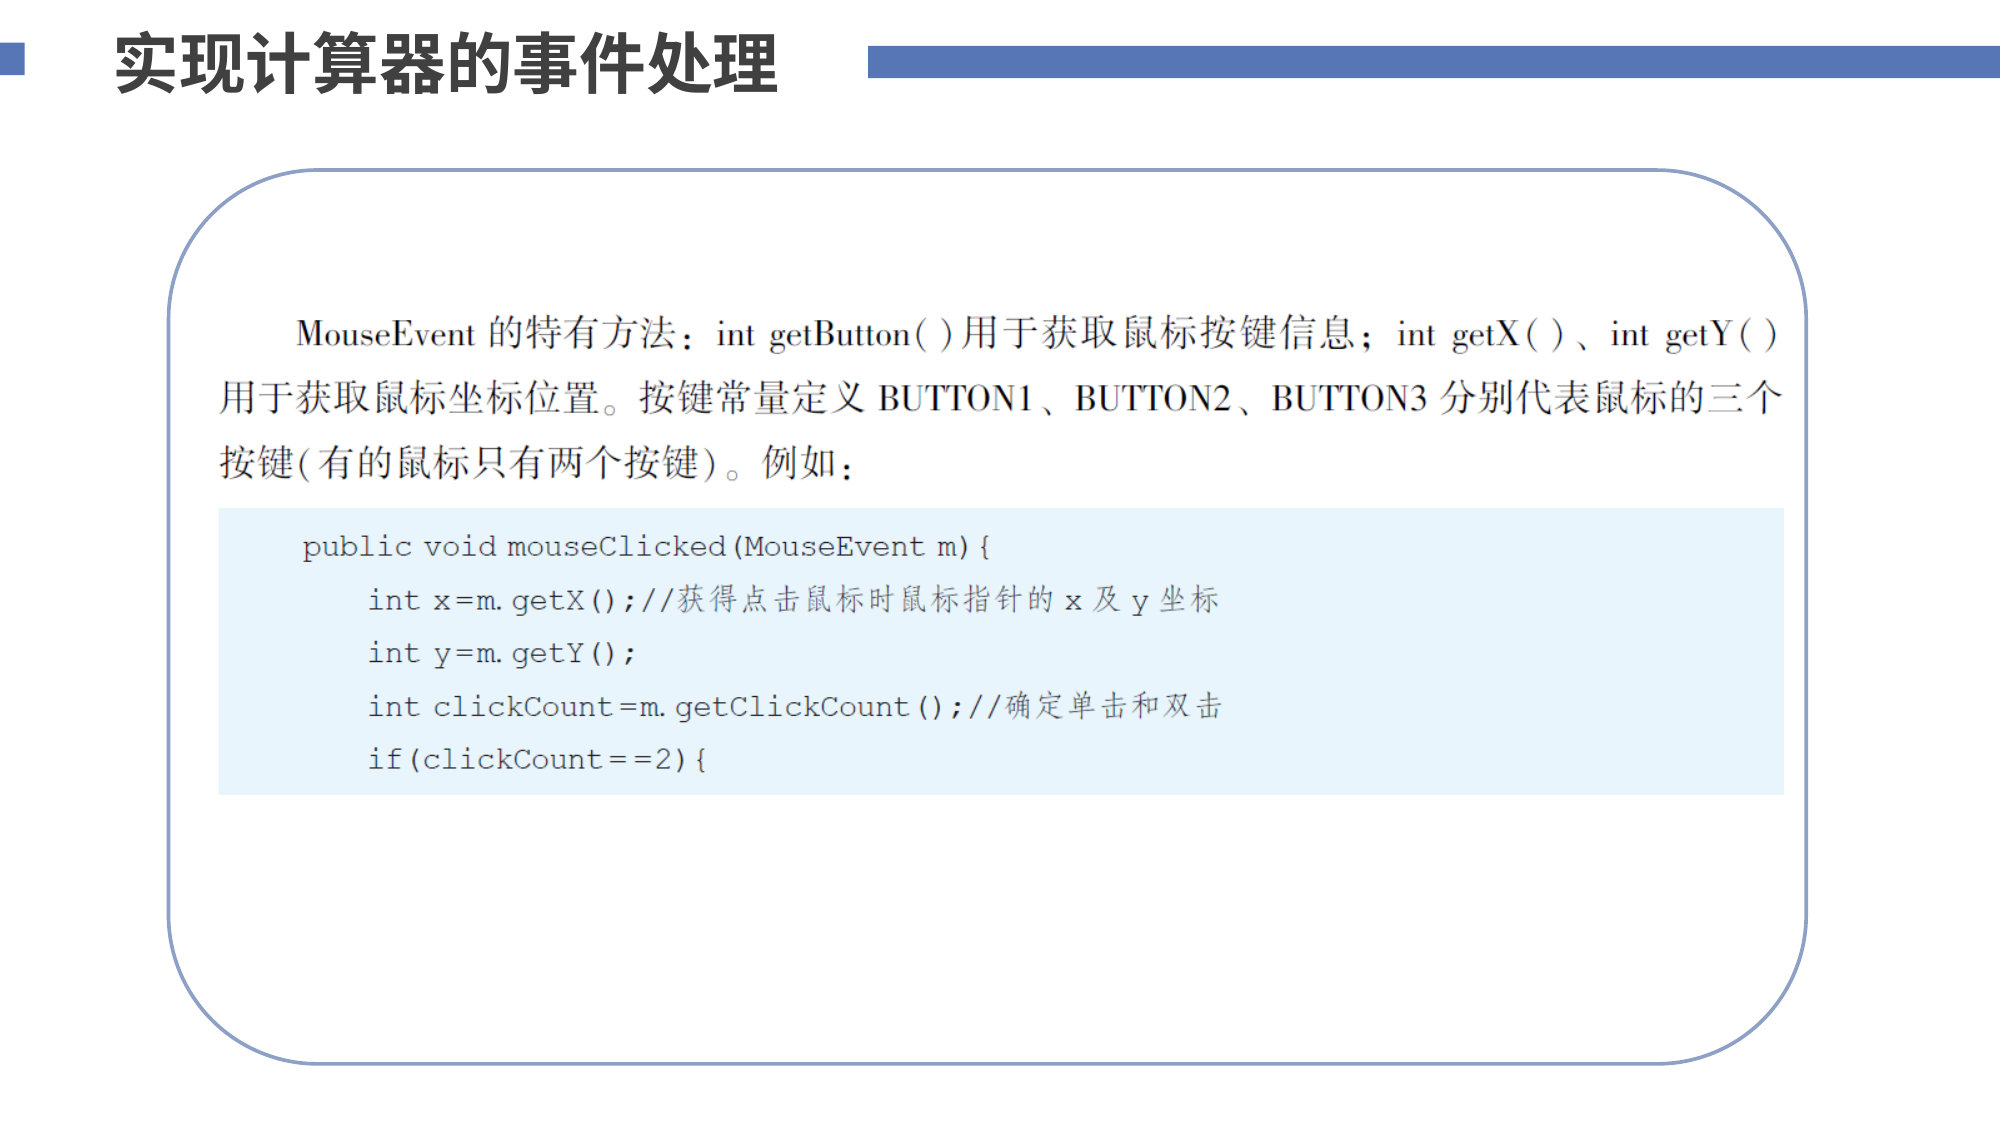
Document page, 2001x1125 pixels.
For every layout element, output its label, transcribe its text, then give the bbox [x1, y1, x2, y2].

picture [216, 304, 1784, 795]
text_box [1784, 385, 1820, 591]
text_box [867, 45, 2000, 79]
text_box [0, 41, 26, 76]
text_box 实现计算器的事件处理 [112, 21, 781, 102]
text_box [167, 168, 1808, 1065]
